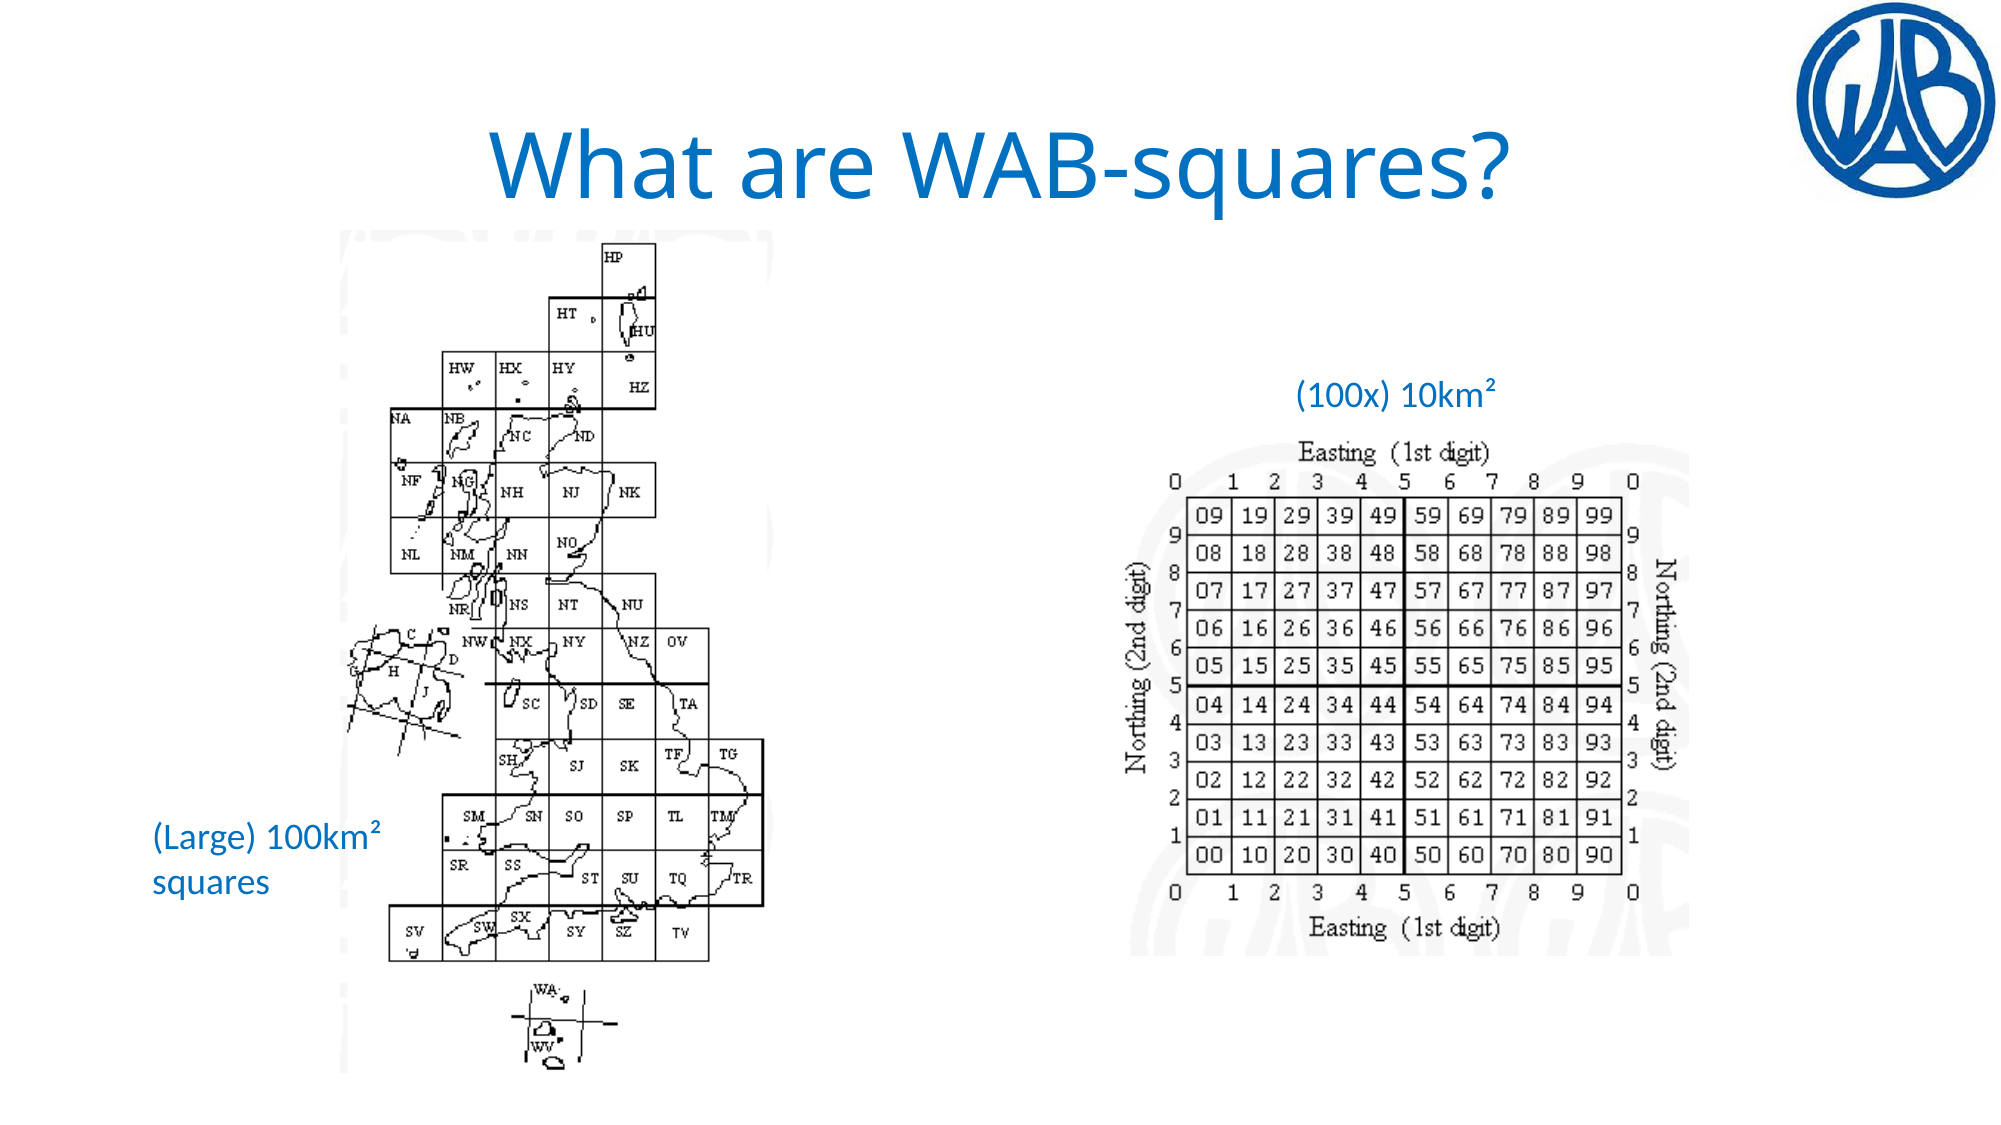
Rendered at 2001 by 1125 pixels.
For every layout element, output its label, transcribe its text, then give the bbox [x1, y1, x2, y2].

text_box (Large) 100km² squares [137, 805, 340, 910]
text_box (100x) 10km² [1280, 362, 1524, 422]
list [1115, 422, 1689, 957]
title What are WAB-squares? [137, 59, 1863, 278]
picture [1789, 0, 2000, 202]
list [340, 230, 794, 1073]
